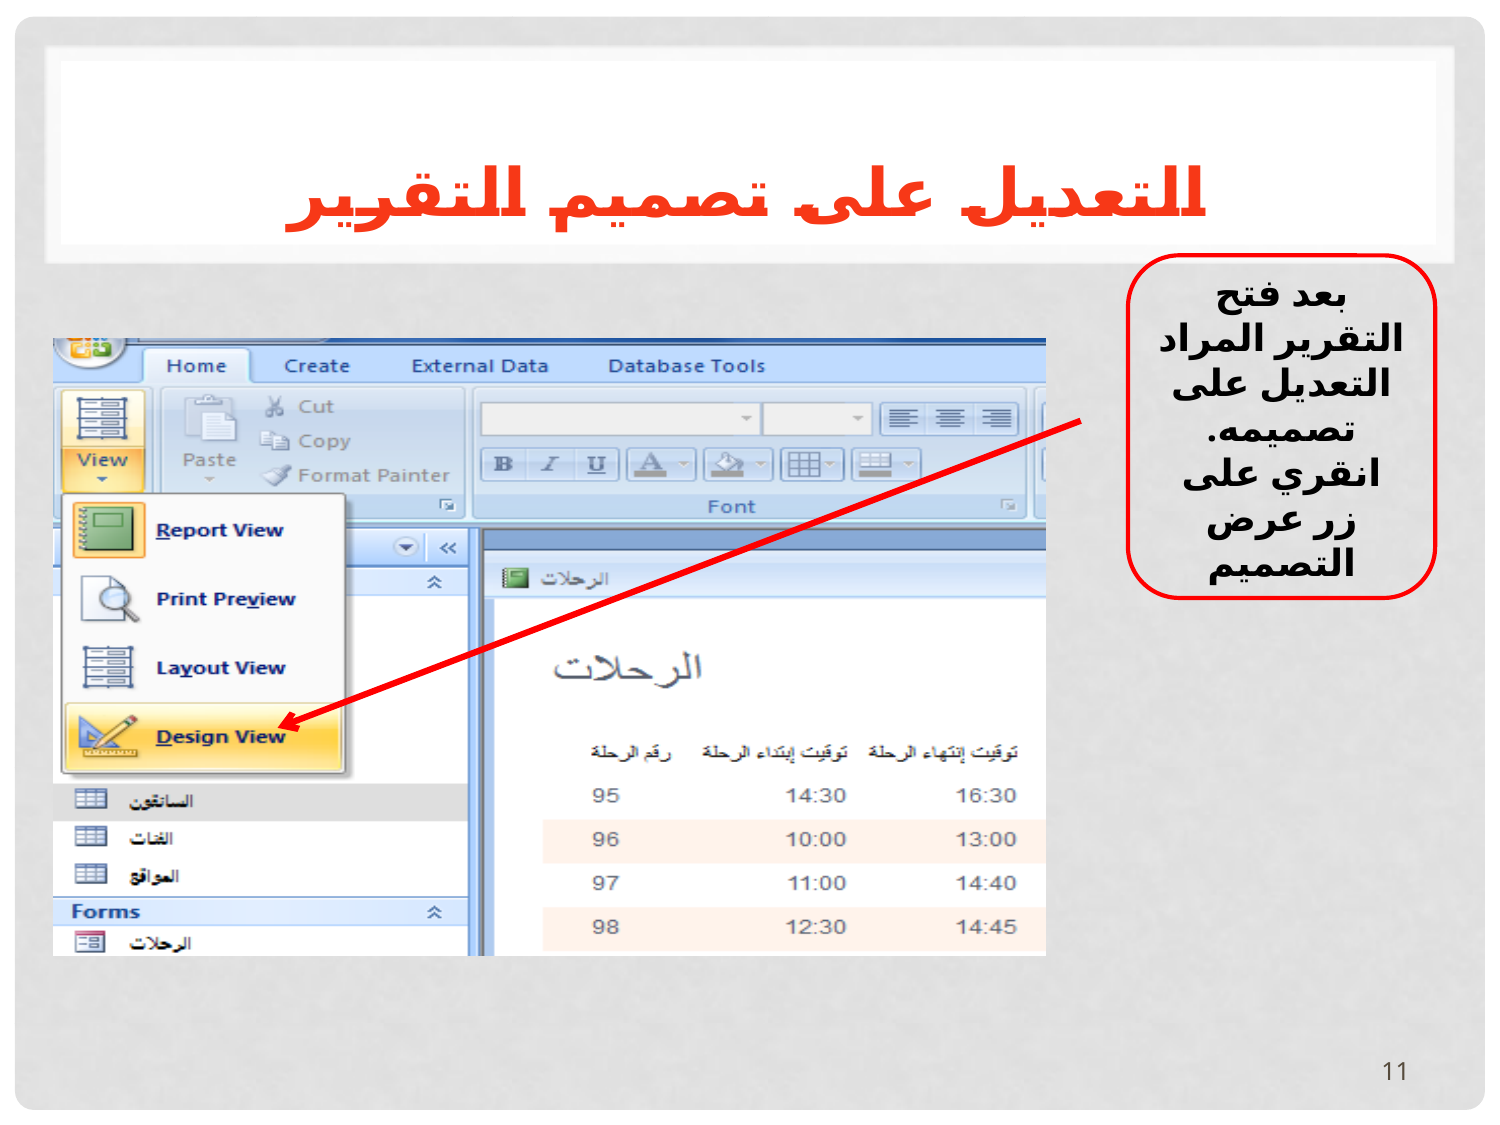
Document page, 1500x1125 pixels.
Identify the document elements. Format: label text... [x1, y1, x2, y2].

text_box بعد فتح التقرير المراد التعديل على تصميمه. انقري على زر عرض التصميم [1125, 253, 1438, 601]
picture [52, 337, 1046, 956]
slide_number 11 [1074, 1042, 1425, 1103]
title التعديل على تصميم التقرير [69, 66, 1425, 238]
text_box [277, 420, 1081, 729]
